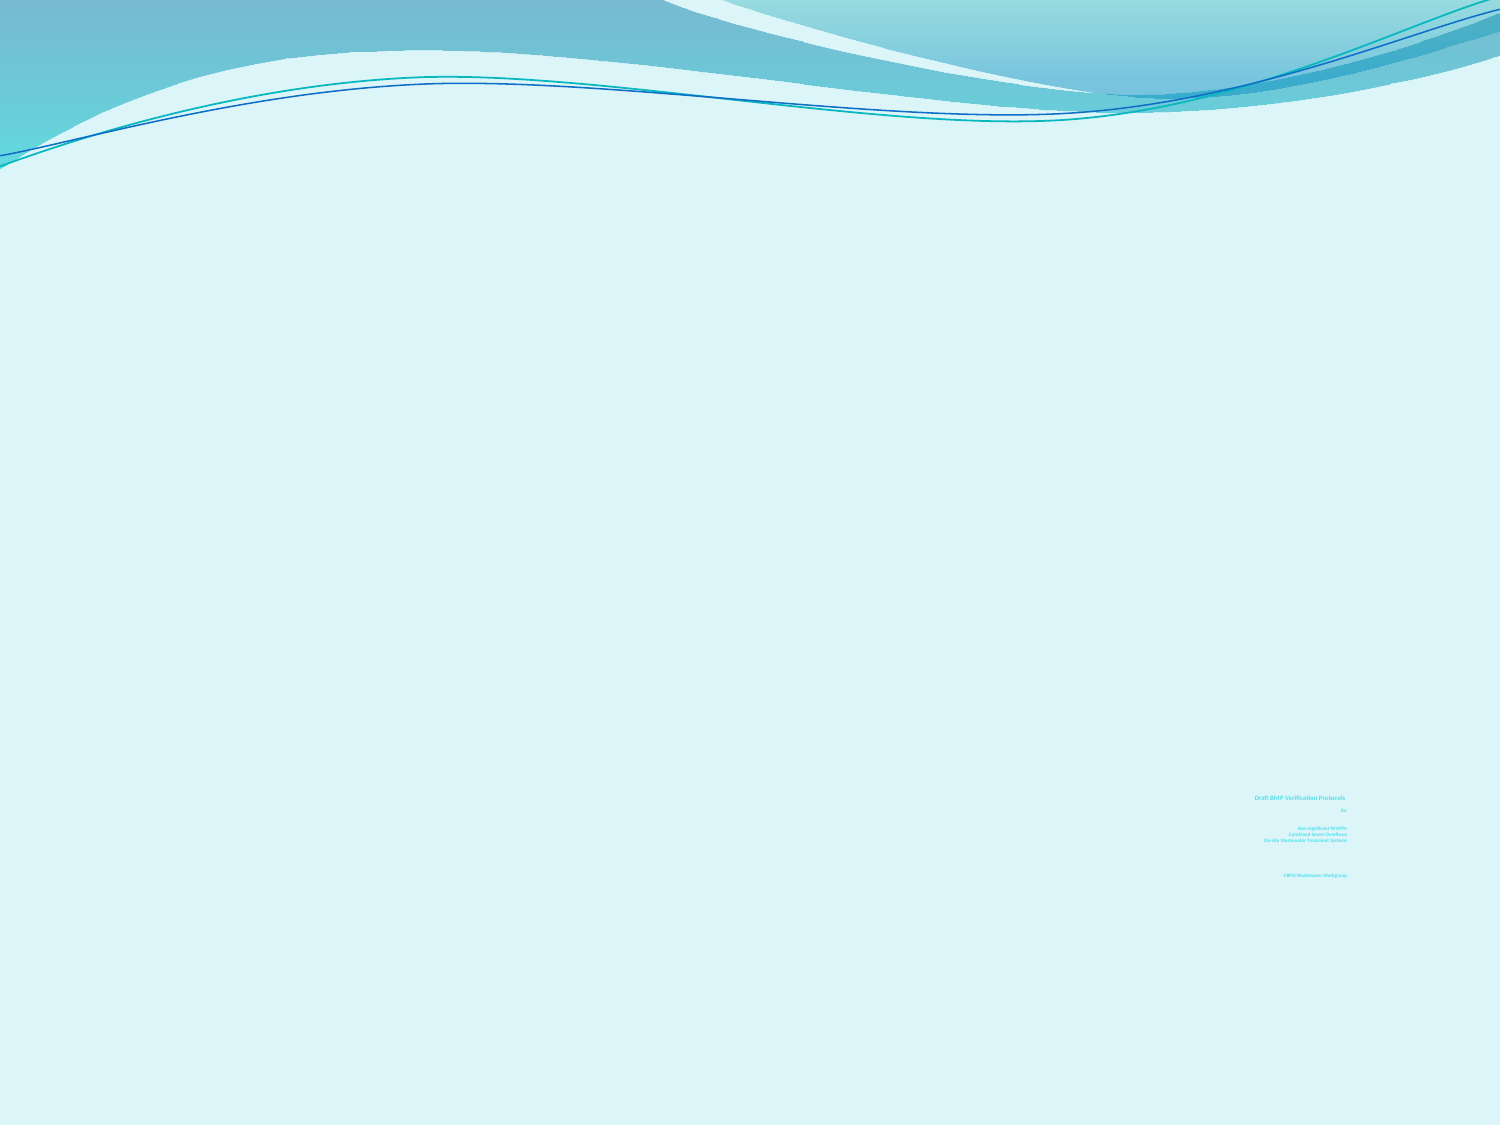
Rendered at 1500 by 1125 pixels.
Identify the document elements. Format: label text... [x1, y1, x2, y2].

title Draft BMP Verification Protocols for Non-significant WWTPs Combined Sewer Overflows On-site Wastewater Treatment Systems CBPO Wastewater Workgroup [75, 787, 1350, 879]
